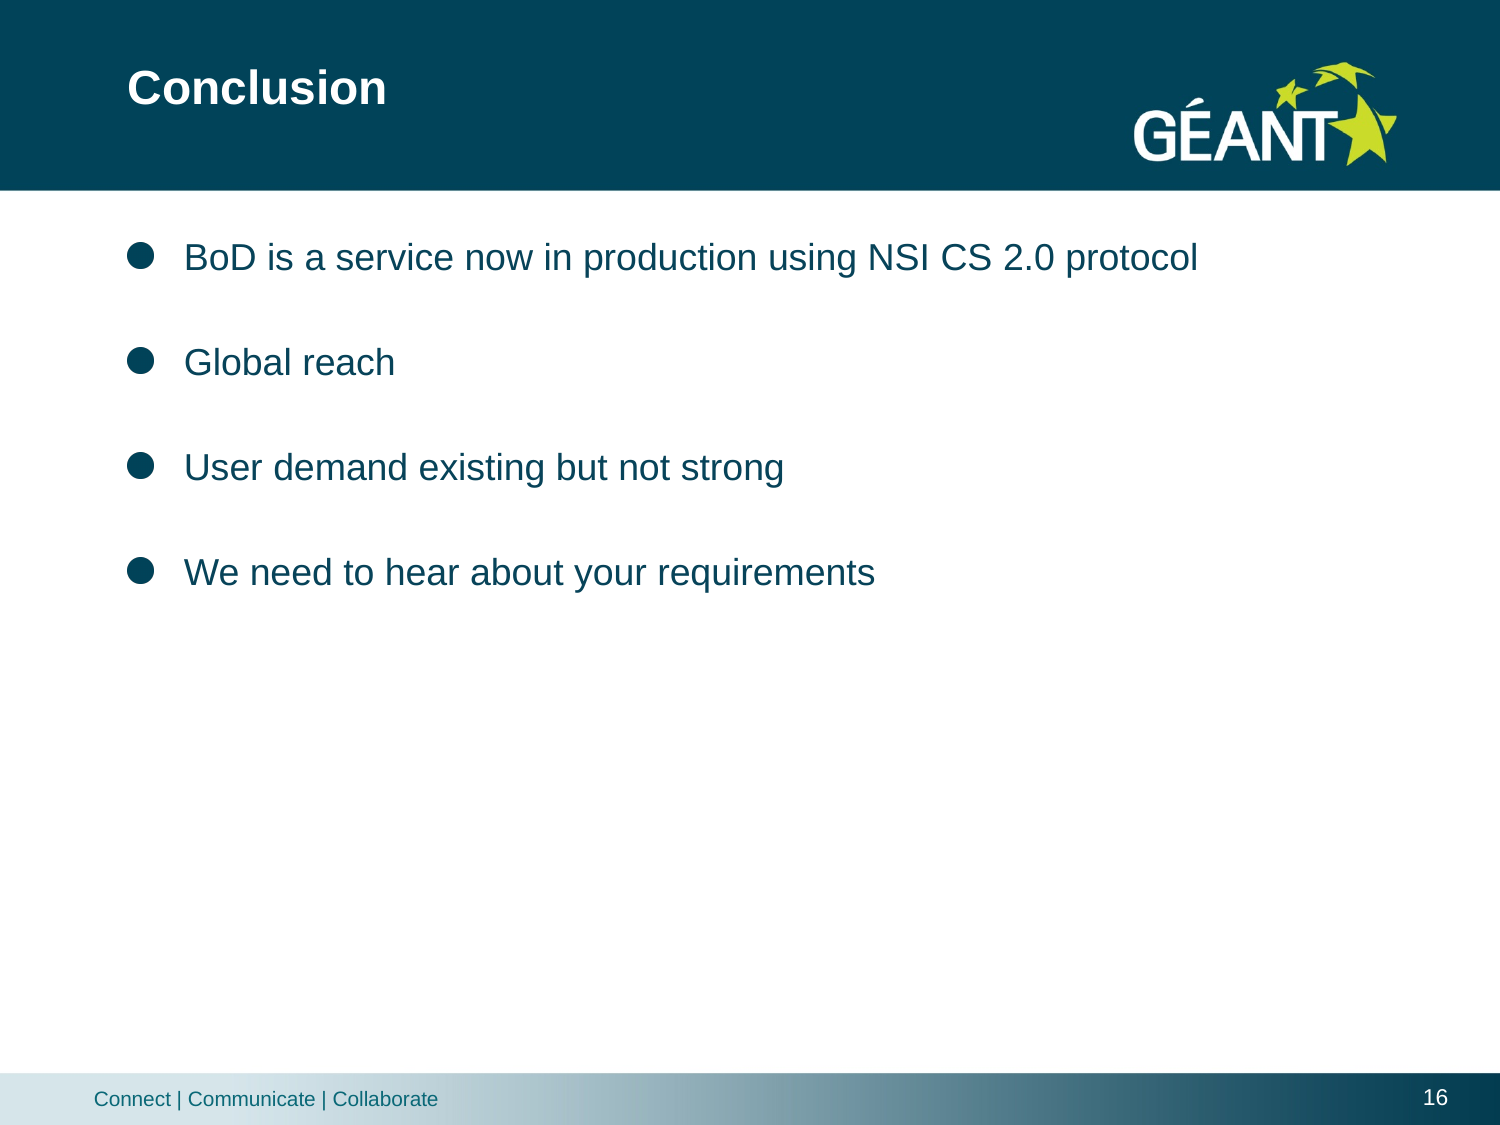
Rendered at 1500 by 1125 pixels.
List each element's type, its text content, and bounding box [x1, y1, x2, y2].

list BoD is a service now in production using NSI CS 2.0 protocol Global reach User demand existing but not strong We need to hear about your requirements [112, 225, 1388, 901]
picture [1313, 62, 1374, 89]
picture [1187, 98, 1203, 107]
title Conclusion [112, 49, 1103, 192]
picture [1376, 112, 1397, 134]
picture [1328, 95, 1386, 165]
picture [1214, 79, 1338, 161]
picture [0, 191, 1500, 1125]
picture [1134, 110, 1175, 161]
picture [1181, 111, 1211, 161]
